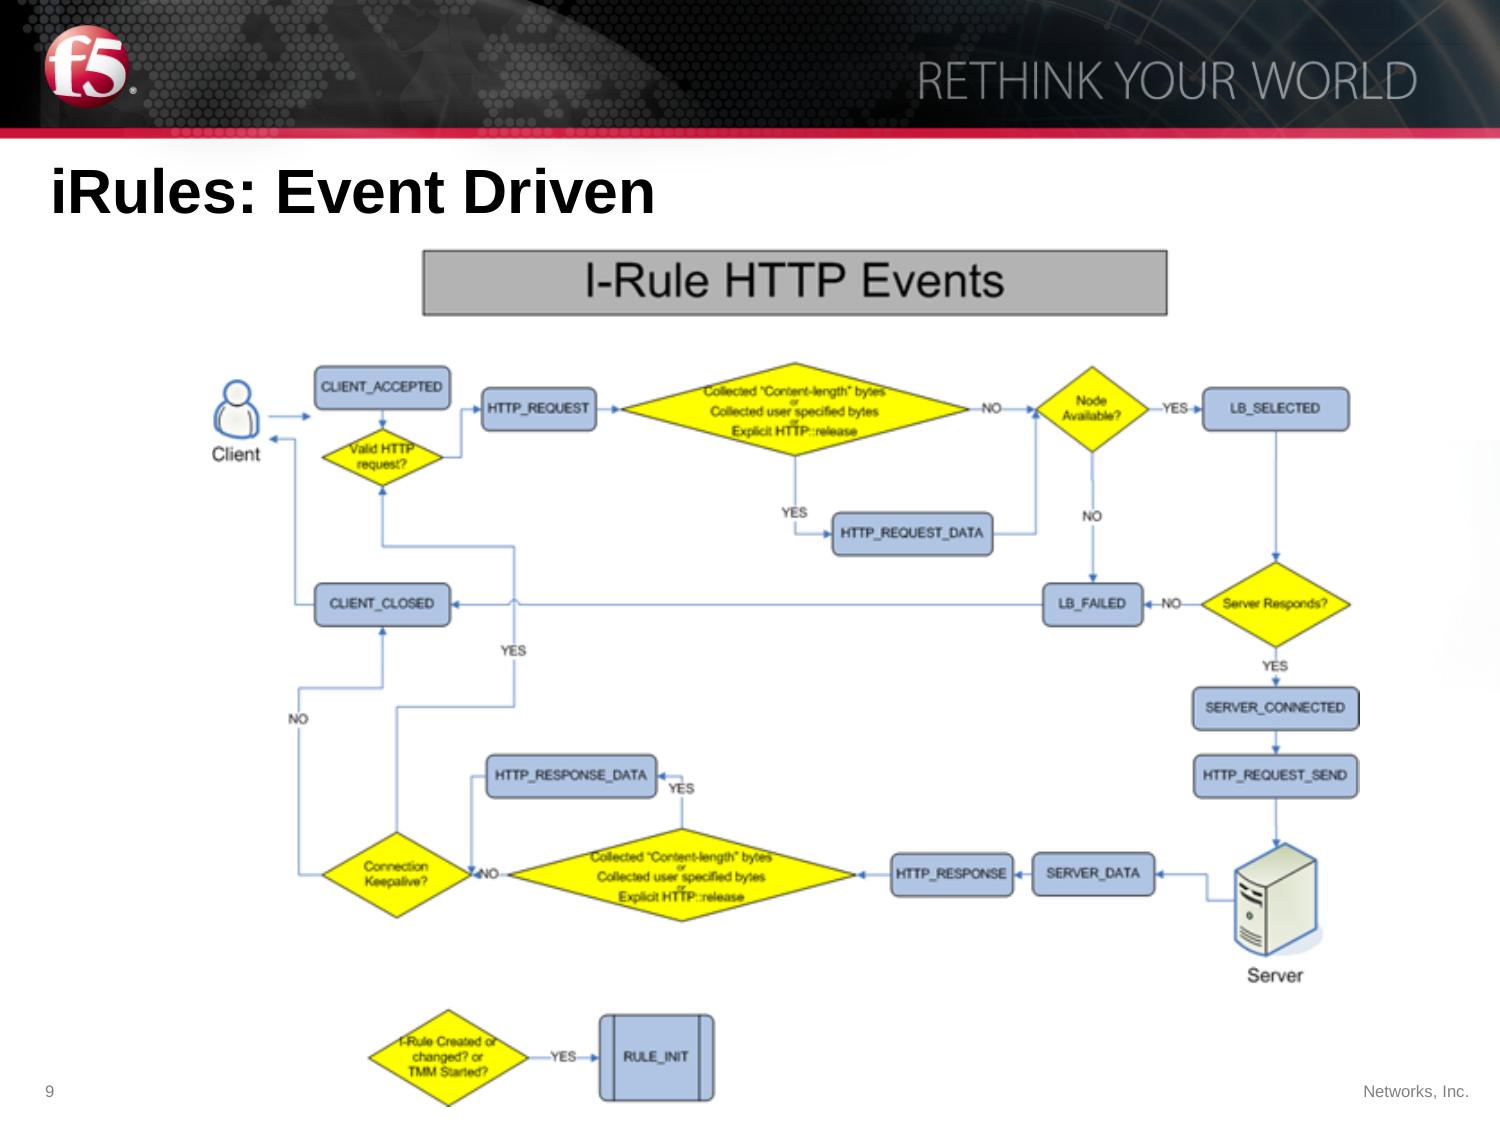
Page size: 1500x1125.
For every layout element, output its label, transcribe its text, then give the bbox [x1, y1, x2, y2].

title iRules: Event Driven [49, 154, 1401, 288]
picture [0, 0, 1500, 1125]
